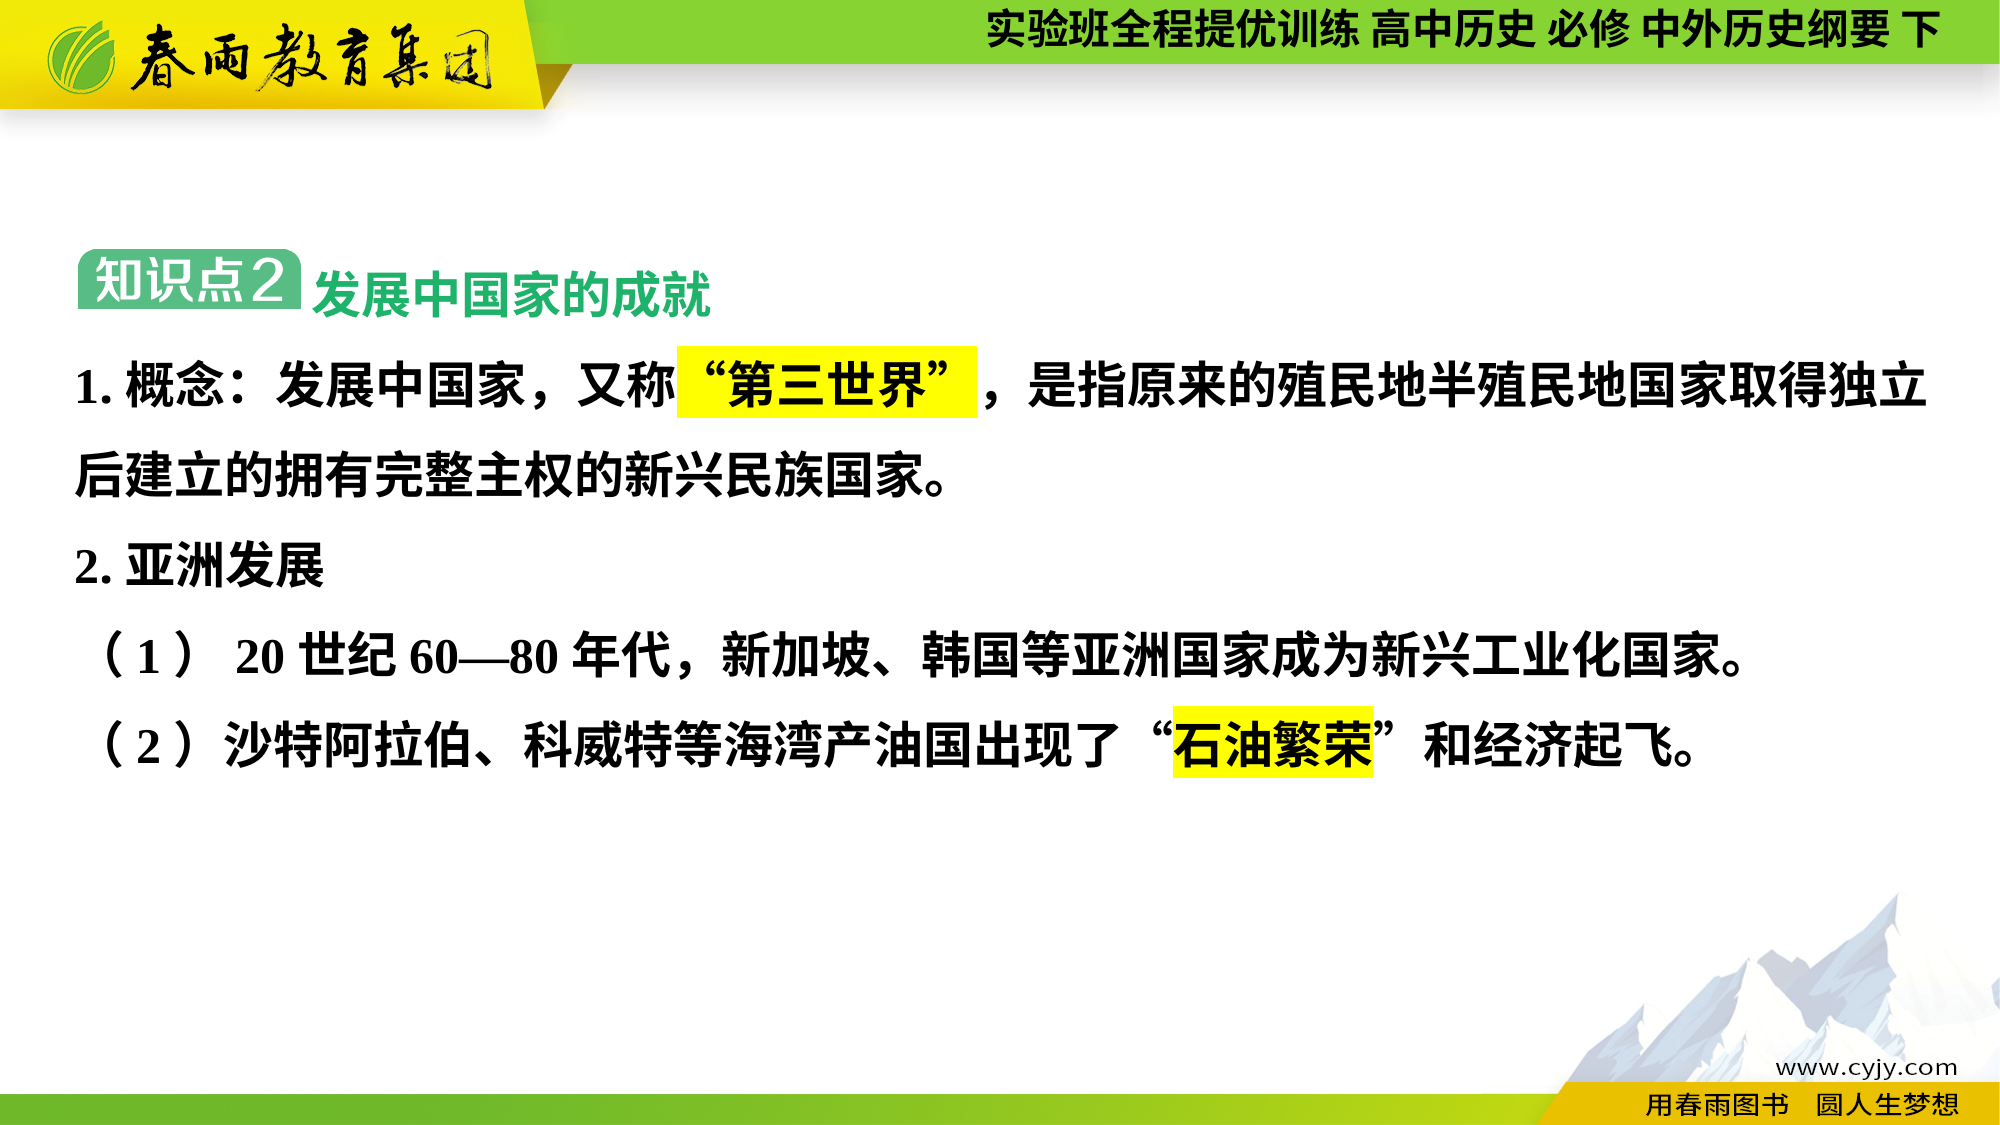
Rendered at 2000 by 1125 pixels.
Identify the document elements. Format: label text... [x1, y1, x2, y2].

list 发展中国家的成就 1.概念：发展中国家，又称“第三世界”，是指原来的殖民地半殖民地国家取得独立后建立的拥有完整主权的新兴民族国家。 2.亚洲发展 （1）20世纪60—80年代，新加坡、韩国等亚洲国家成为新兴工业化国家。 （2）沙特阿拉伯、科威特等海湾产油国出现了“石油繁荣”和经济起飞。 [59, 226, 1944, 776]
picture [0, 0, 2000, 1125]
